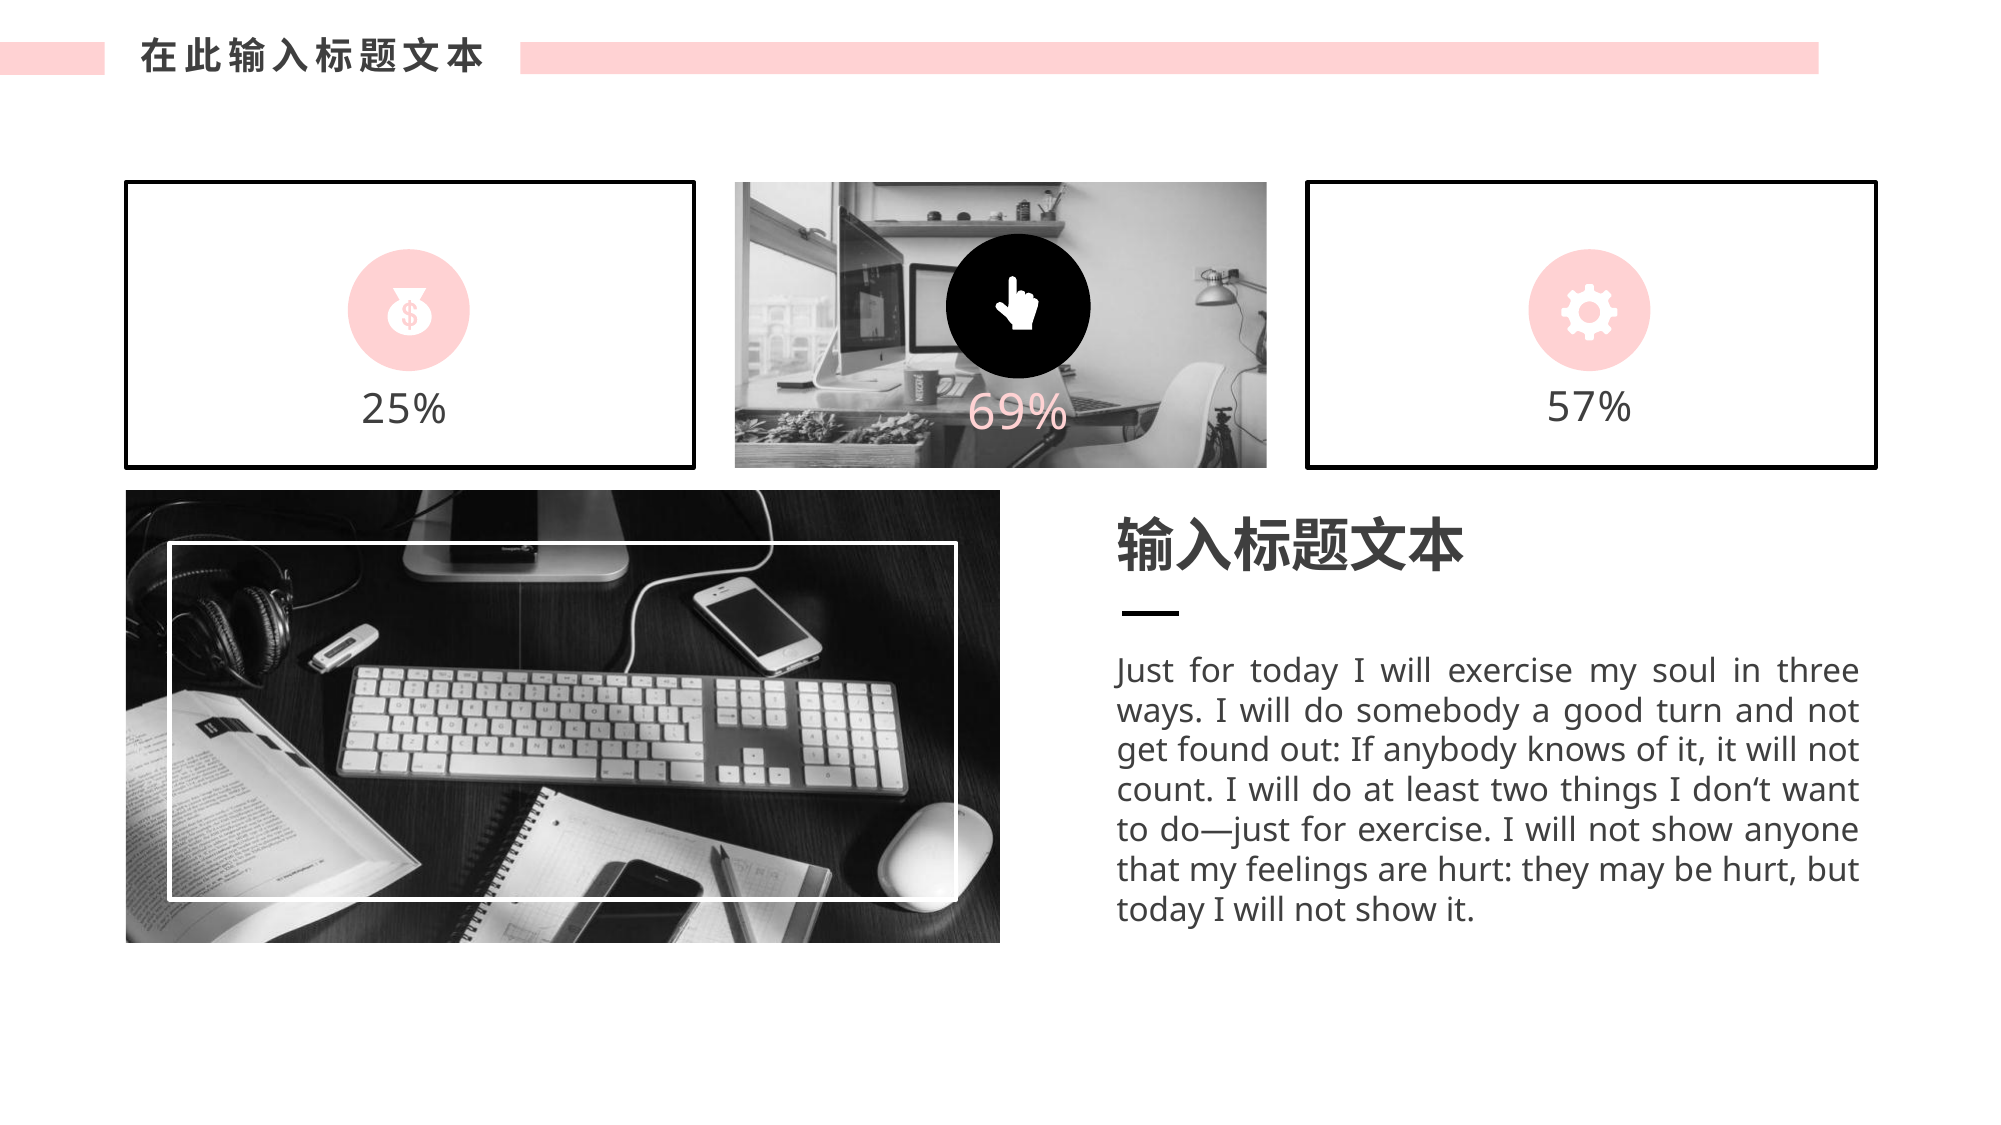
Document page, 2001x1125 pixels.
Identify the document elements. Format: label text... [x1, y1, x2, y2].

text_box [345, 247, 472, 374]
text_box [1561, 284, 1618, 341]
text_box [124, 180, 696, 470]
text_box 输入标题文本 [1101, 500, 1556, 585]
text_box [1305, 180, 1878, 470]
text_box [1526, 247, 1653, 374]
text_box 57% [1487, 372, 1692, 437]
picture [125, 490, 1001, 943]
text_box 25% [302, 374, 507, 440]
text_box [387, 288, 432, 336]
picture [734, 182, 1267, 468]
text_box Just for today I will exercise my soul in three ways. I will do somebody a good turn and not get found out: If anybody knows of it, it will not count. I will do at least two things I don‘t want to do—just for exercise. I will not show anyone that my feelings are hurt: they may be hurt, but today I will not show it. [1101, 641, 1876, 936]
